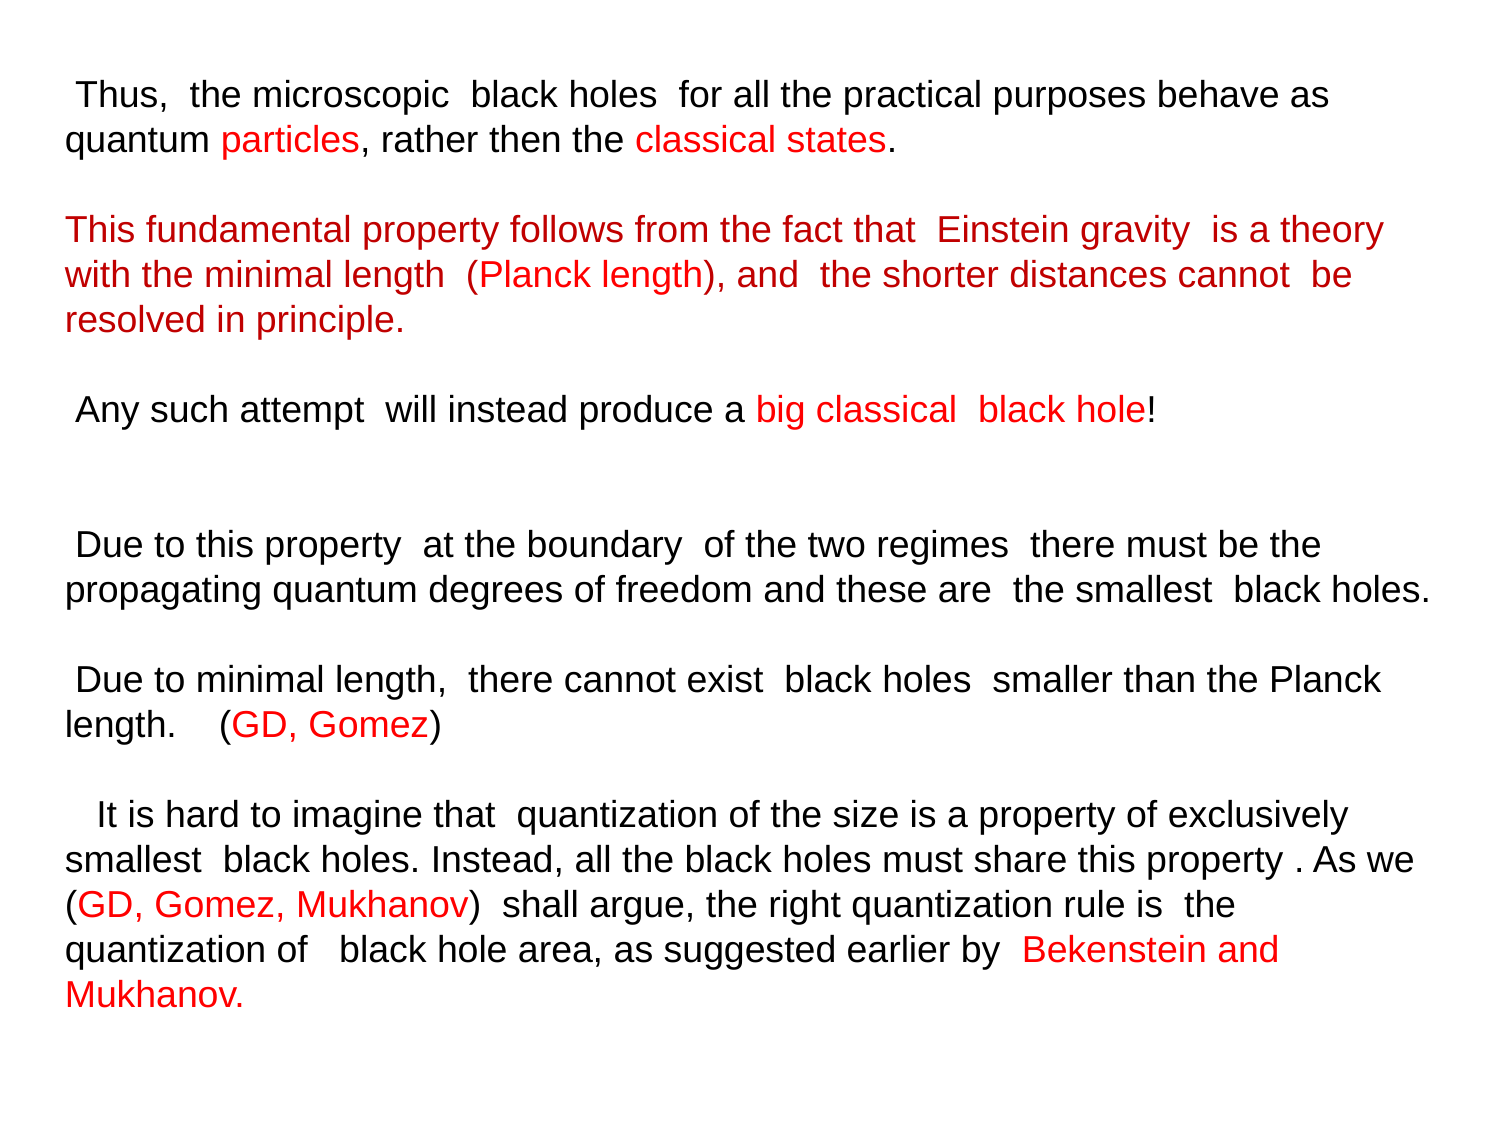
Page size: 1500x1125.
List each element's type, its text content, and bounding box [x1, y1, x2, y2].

text_box Thus, the microscopic black holes for all the practical purposes behave as quantum particles, rather then the classical states. This fundamental property follows from the fact that Einstein gravity is a theory with the minimal length (Planck length), and the shorter distances cannot be resolved in principle. Any such attempt will instead produce a big classical black hole! Due to this property at the boundary of the two regimes there must be the propagating quantum degrees of freedom and these are the smallest black holes. Due to minimal length, there cannot exist black holes smaller than the Planck length. (GD, Gomez) It is hard to imagine that quantization of the size is a property of exclusively smallest black holes. Instead, all the black holes must share this property . As we (GD, Gomez, Mukhanov) shall argue, the right quantization rule is the quantization of black hole area, as suggested earlier by Bekenstein and Mukhanov. [50, 62, 1450, 1125]
